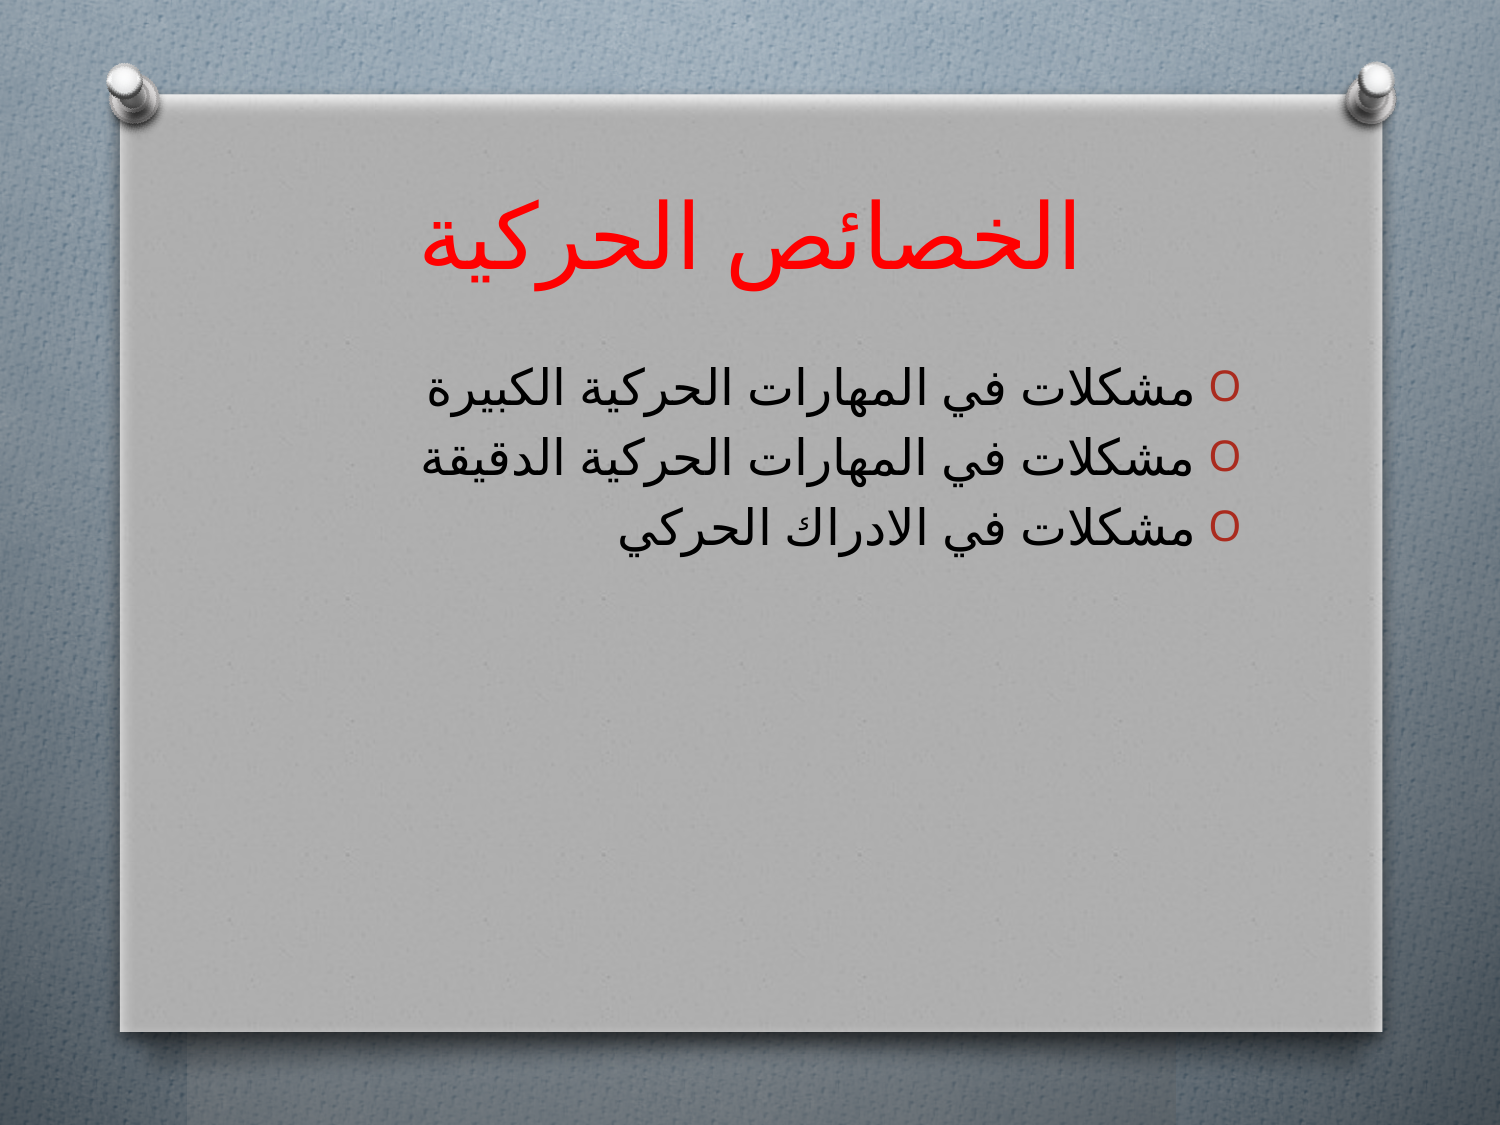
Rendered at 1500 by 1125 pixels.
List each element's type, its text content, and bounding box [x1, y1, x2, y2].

picture [75, 29, 198, 153]
picture [1317, 35, 1439, 156]
title الخصائص الحركية [179, 134, 1323, 332]
list مشكلات في المهارات الحركية الكبيرة مشكلات في المهارات الحركية الدقيقة مشكلات في الادراك الحركي [240, 347, 1257, 939]
